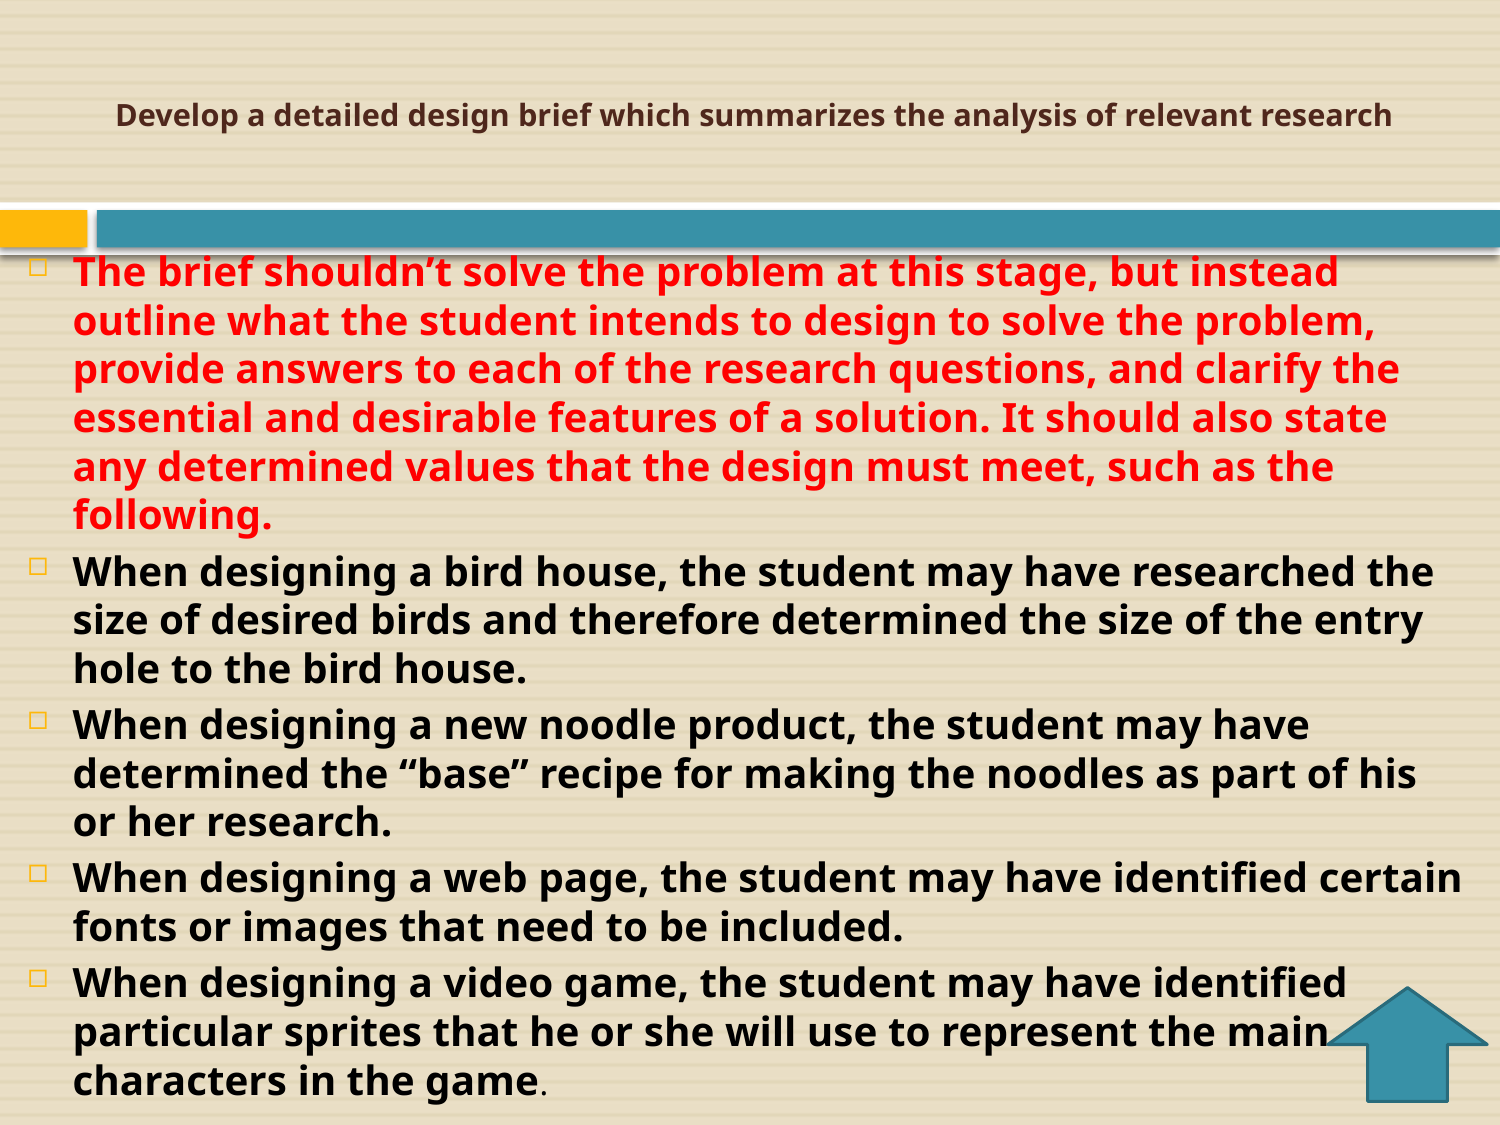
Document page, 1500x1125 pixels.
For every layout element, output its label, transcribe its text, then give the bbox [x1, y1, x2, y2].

text_box [1326, 986, 1489, 1103]
list The brief shouldn’t solve the problem at this stage, but instead outline what the student intends to design to solve the problem, provide answers to each of the research questions, and clarify the essential and desirable features of a solution. It should also state any determined values that the design must meet, such as the following. When designing a bird house, the student may have researched the size of desired birds and therefore determined the size of the entry hole to the bird house. When designing a new noodle product, the student may have determined the “base” recipe for making the noodles as part of his or her research. When designing a web page, the student may have identified certain fonts or images that need to be included. When designing a video game, the student may have identified particular sprites that he or she will use to represent the main characters in the game. [12, 239, 1483, 1125]
title Develop a detailed design brief which summarizes the analysis of relevant research [100, 37, 1438, 200]
